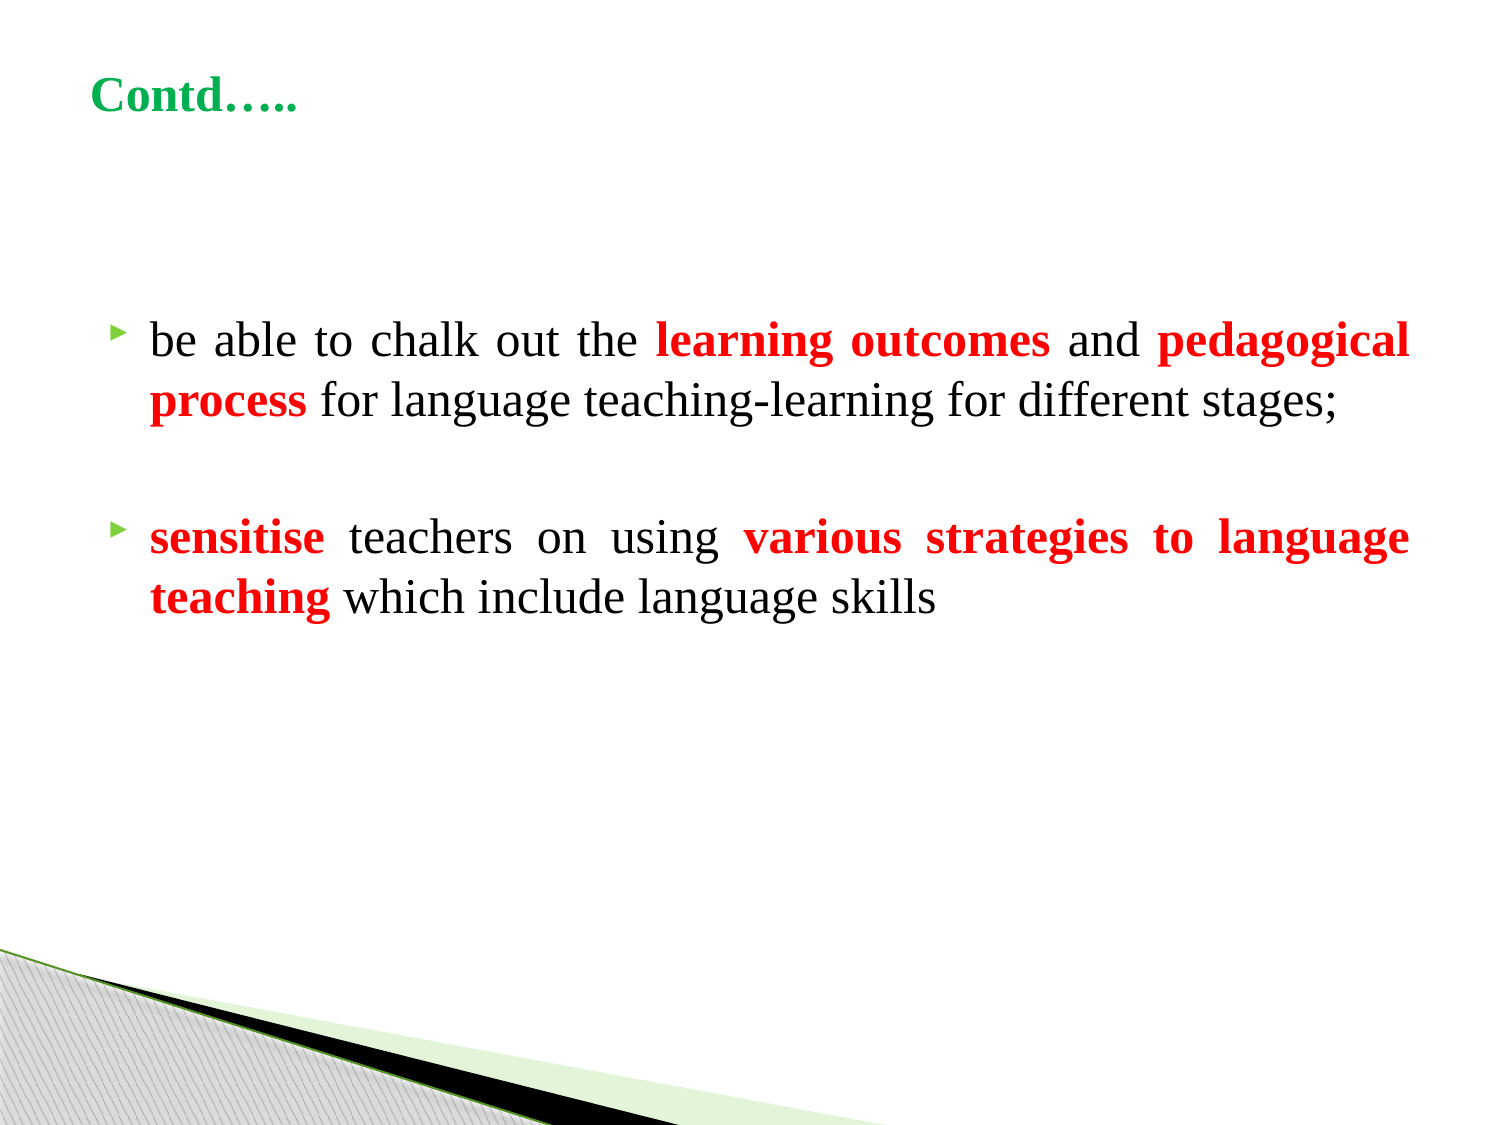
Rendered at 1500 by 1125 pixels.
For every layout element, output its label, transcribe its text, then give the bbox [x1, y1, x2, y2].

list be able to chalk out the learning outcomes and pedagogical process for language teaching-learning for different stages; sensitise teachers on using various strategies to language teaching which include language skills [75, 162, 1425, 986]
title Contd….. [75, 45, 1425, 138]
